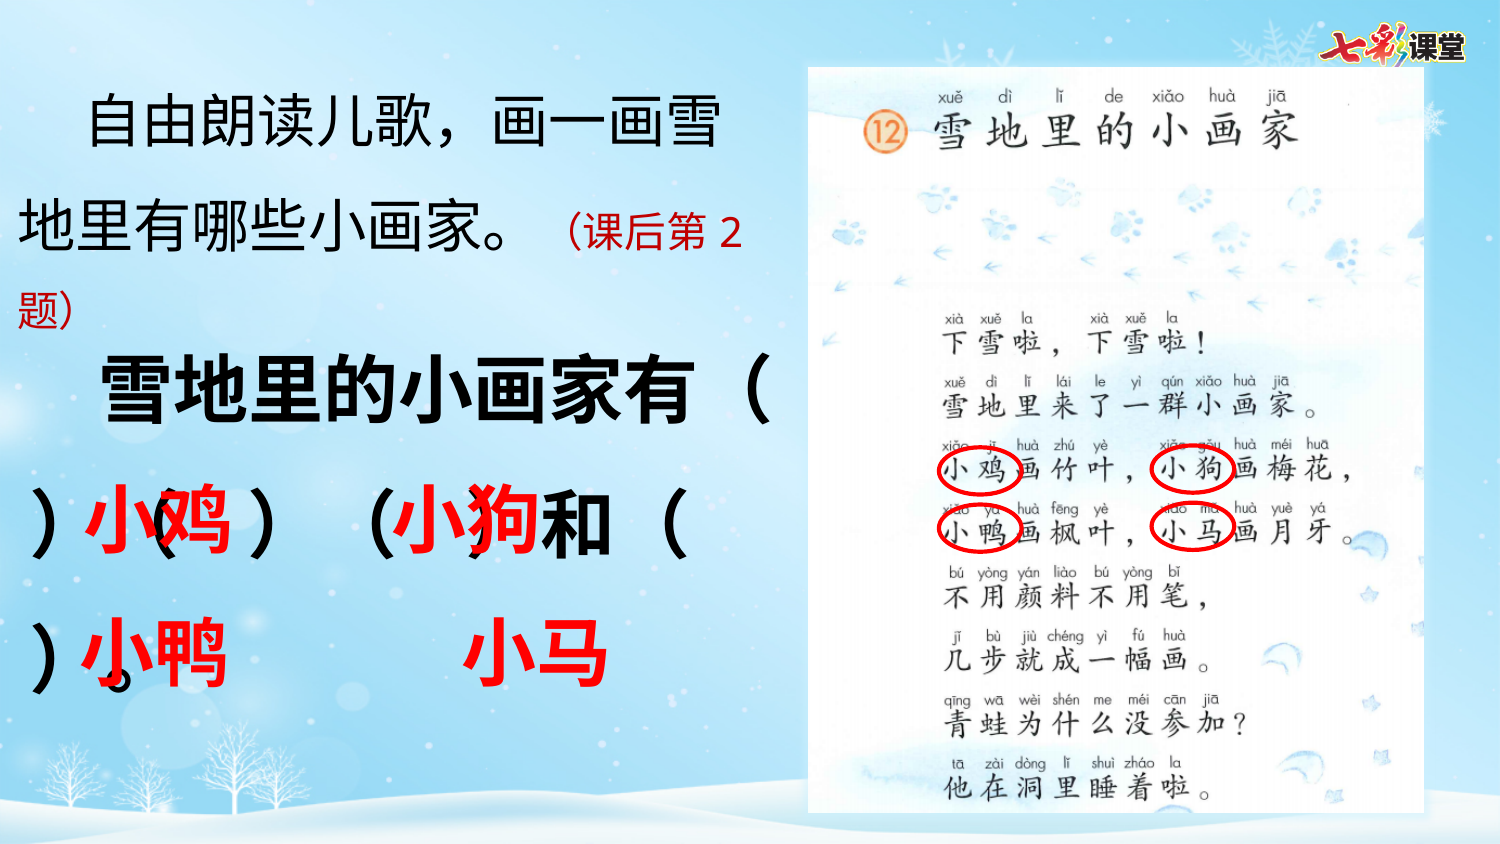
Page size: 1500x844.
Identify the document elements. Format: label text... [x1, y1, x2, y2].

text_box 自由朗读儿歌，画一画雪地里有哪些小画家。（课后第2题） [5, 43, 791, 291]
text_box 小马 [450, 555, 644, 702]
text_box 小鸭 [68, 555, 262, 702]
text_box 小鸡 [72, 421, 266, 568]
text_box 雪地里的小画家有（ ）（ ）（ ）和（ ）。 [1, 291, 803, 709]
text_box 小狗 [379, 421, 573, 568]
picture [0, 0, 1500, 844]
